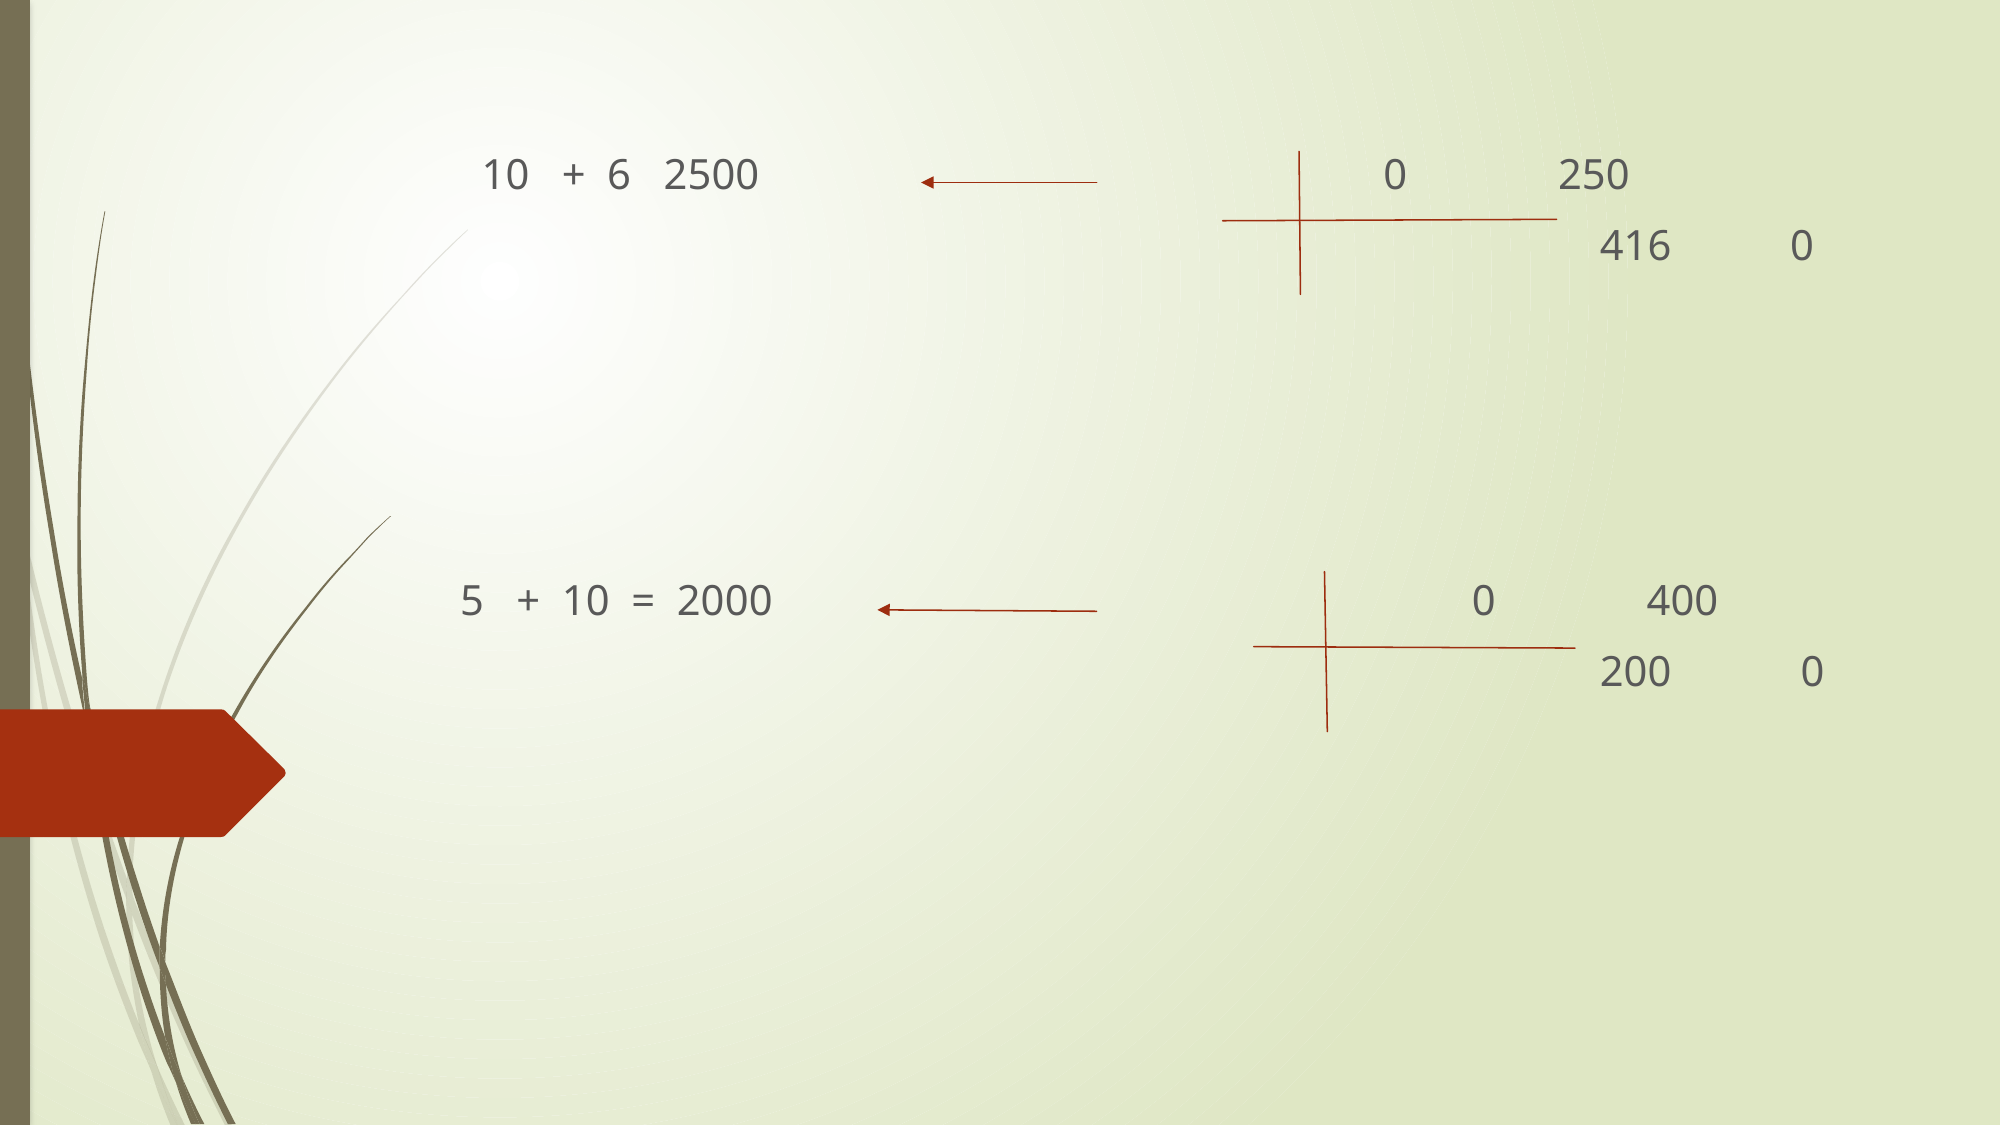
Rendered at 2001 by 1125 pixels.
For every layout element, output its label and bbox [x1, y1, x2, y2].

text_box [1324, 571, 1328, 645]
text_box [1324, 657, 1328, 732]
